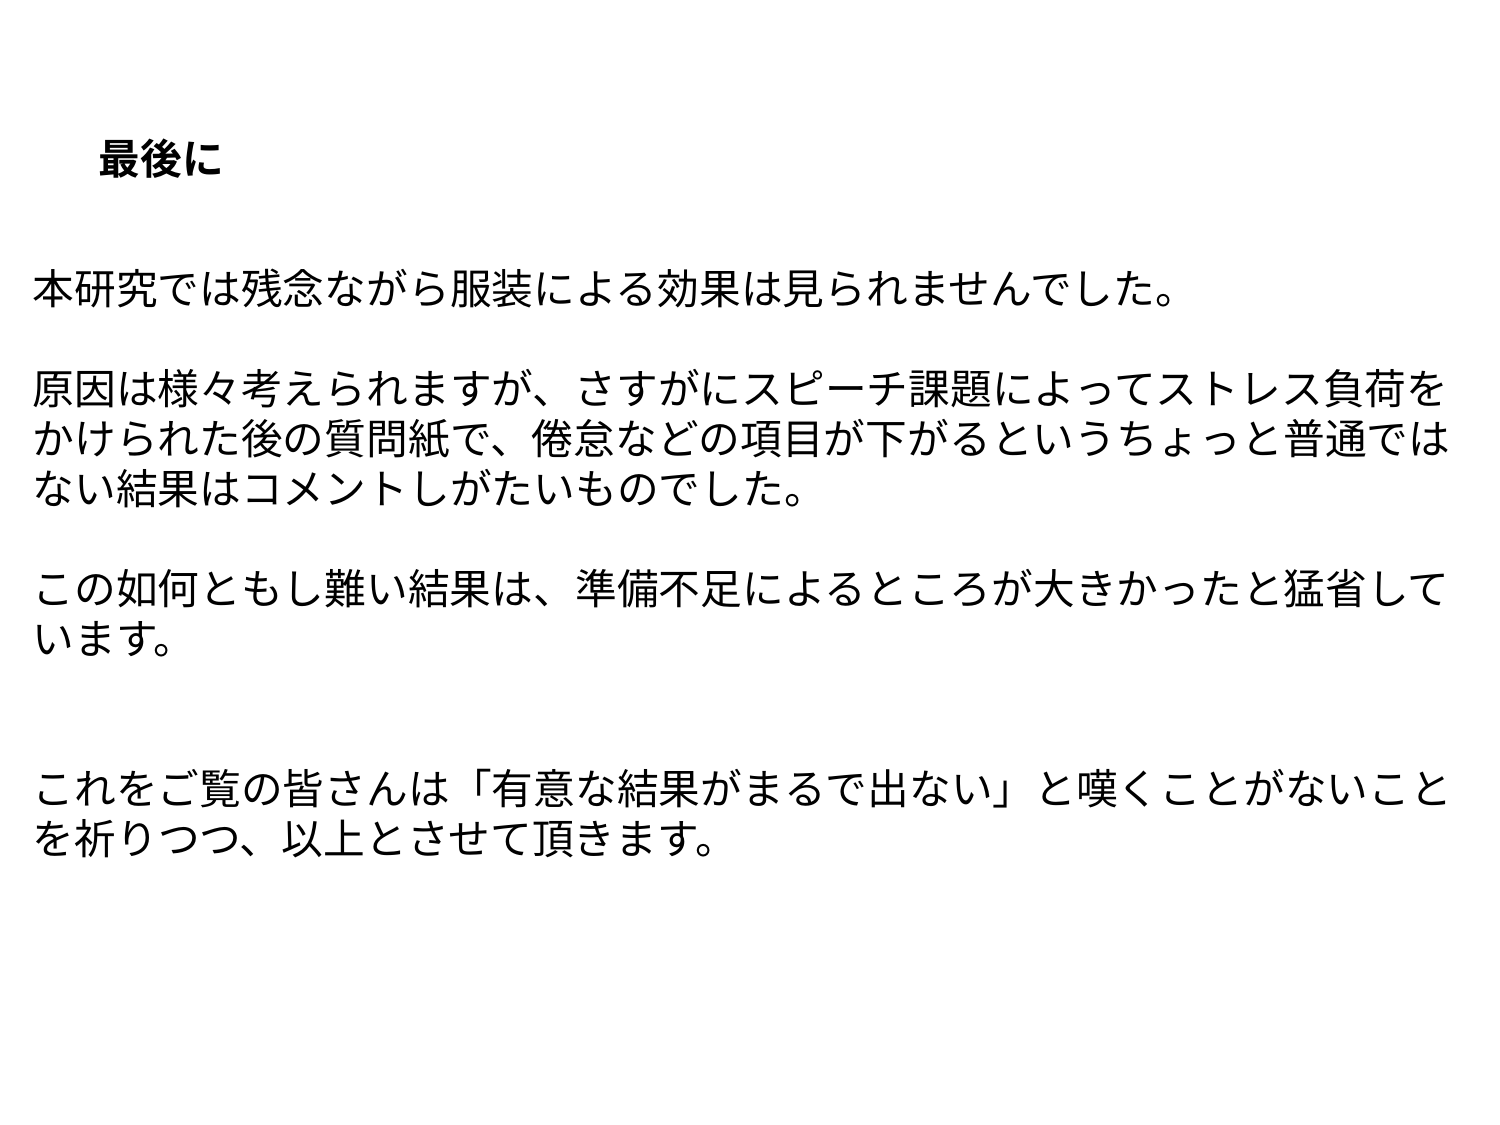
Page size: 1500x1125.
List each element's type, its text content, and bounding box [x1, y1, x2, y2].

text_box 本研究では残念ながら服装による効果は見られませんでした。 原因は様々考えられますが、さすがにスピーチ課題によってストレス負荷をかけられた後の質問紙で、倦怠などの項目が下がるというちょっと普通ではない結果はコメントしがたいものでした。 この如何ともし難い結果は、準備不足によるところが大きかったと猛省しています。 これをご覧の皆さんは「有意な結果がまるで出ない」と嘆くことがないことを祈りつつ、以上とさせて頂きます。 [17, 255, 1482, 871]
text_box 最後に [84, 125, 290, 191]
